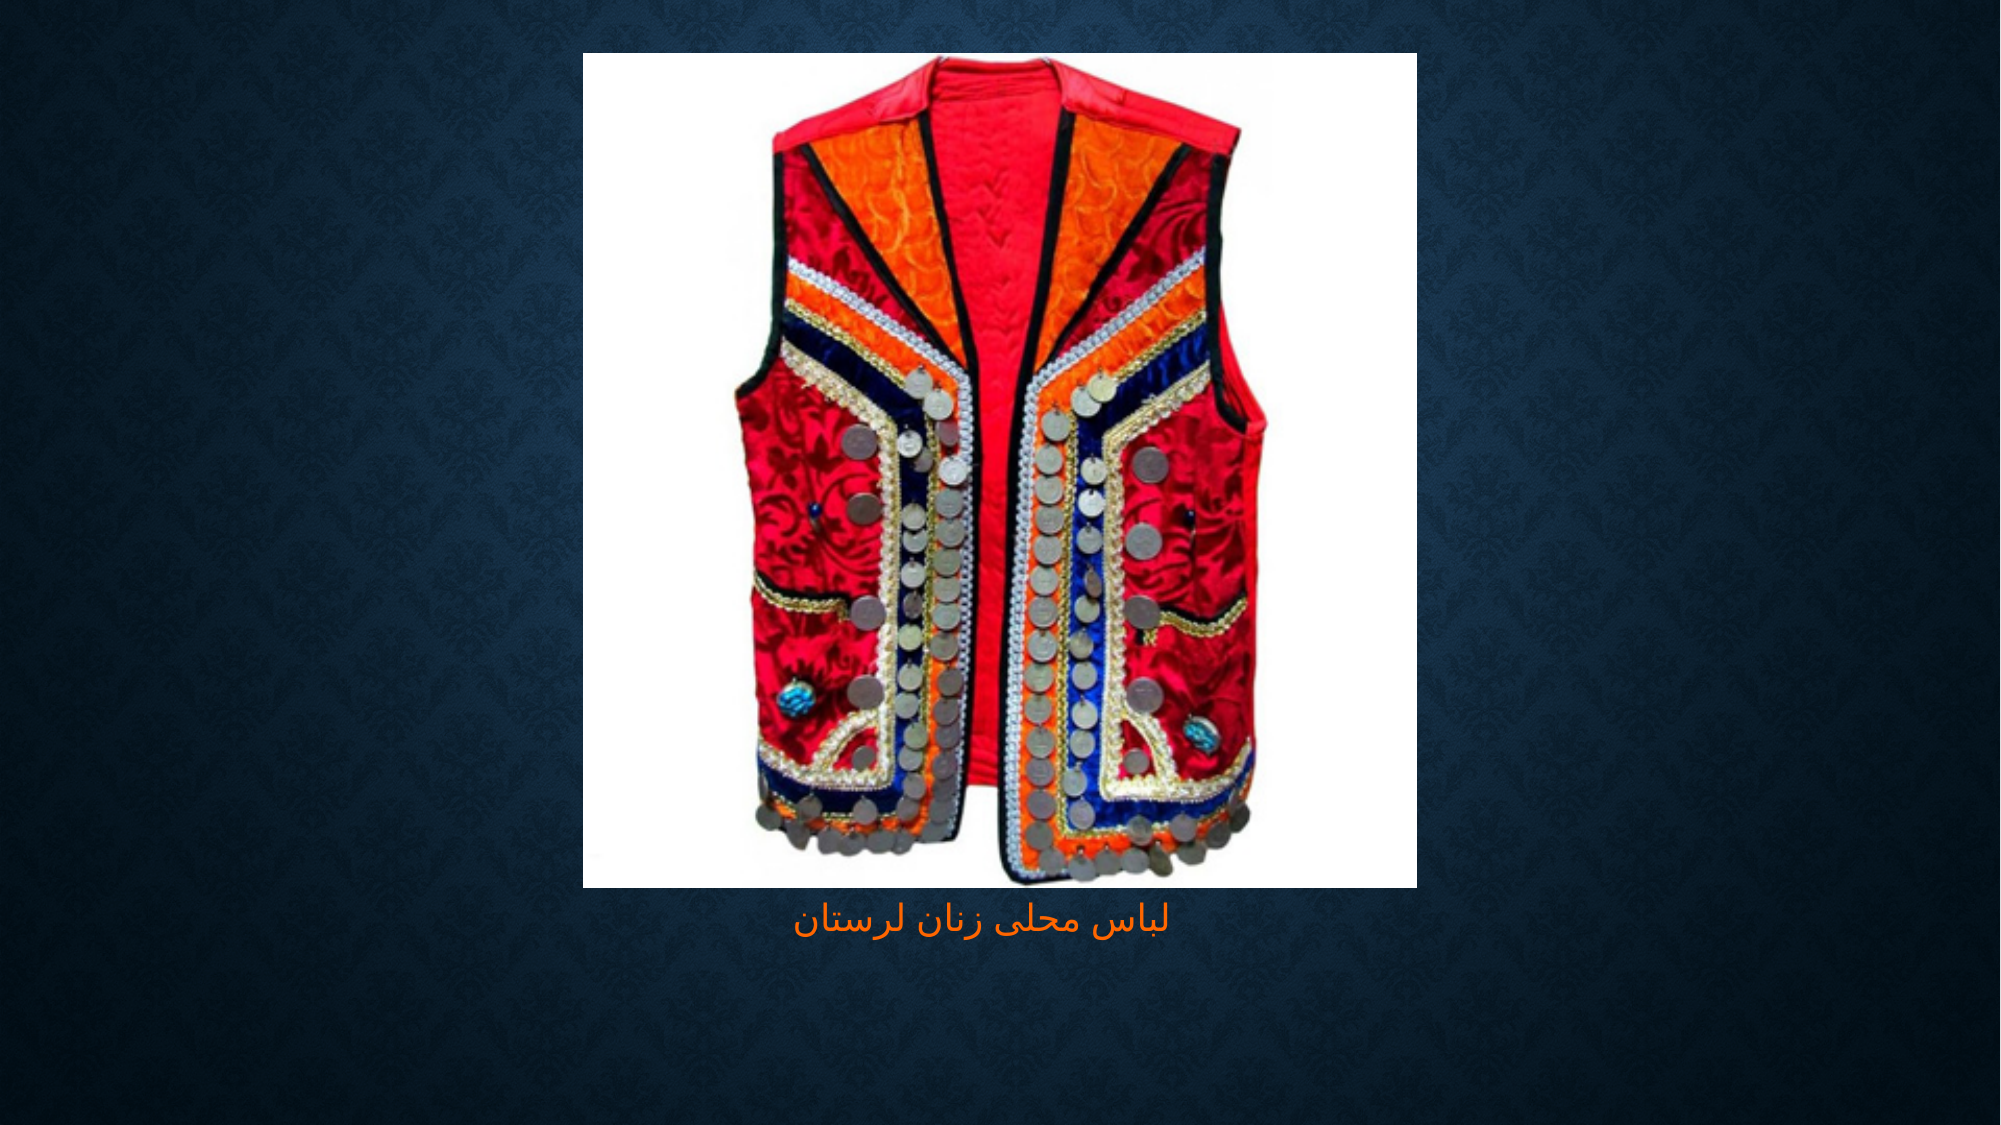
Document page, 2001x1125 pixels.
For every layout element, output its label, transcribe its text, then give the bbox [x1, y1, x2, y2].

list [582, 53, 1418, 888]
text_box لباس محلی زنان لرستان [777, 899, 1186, 947]
